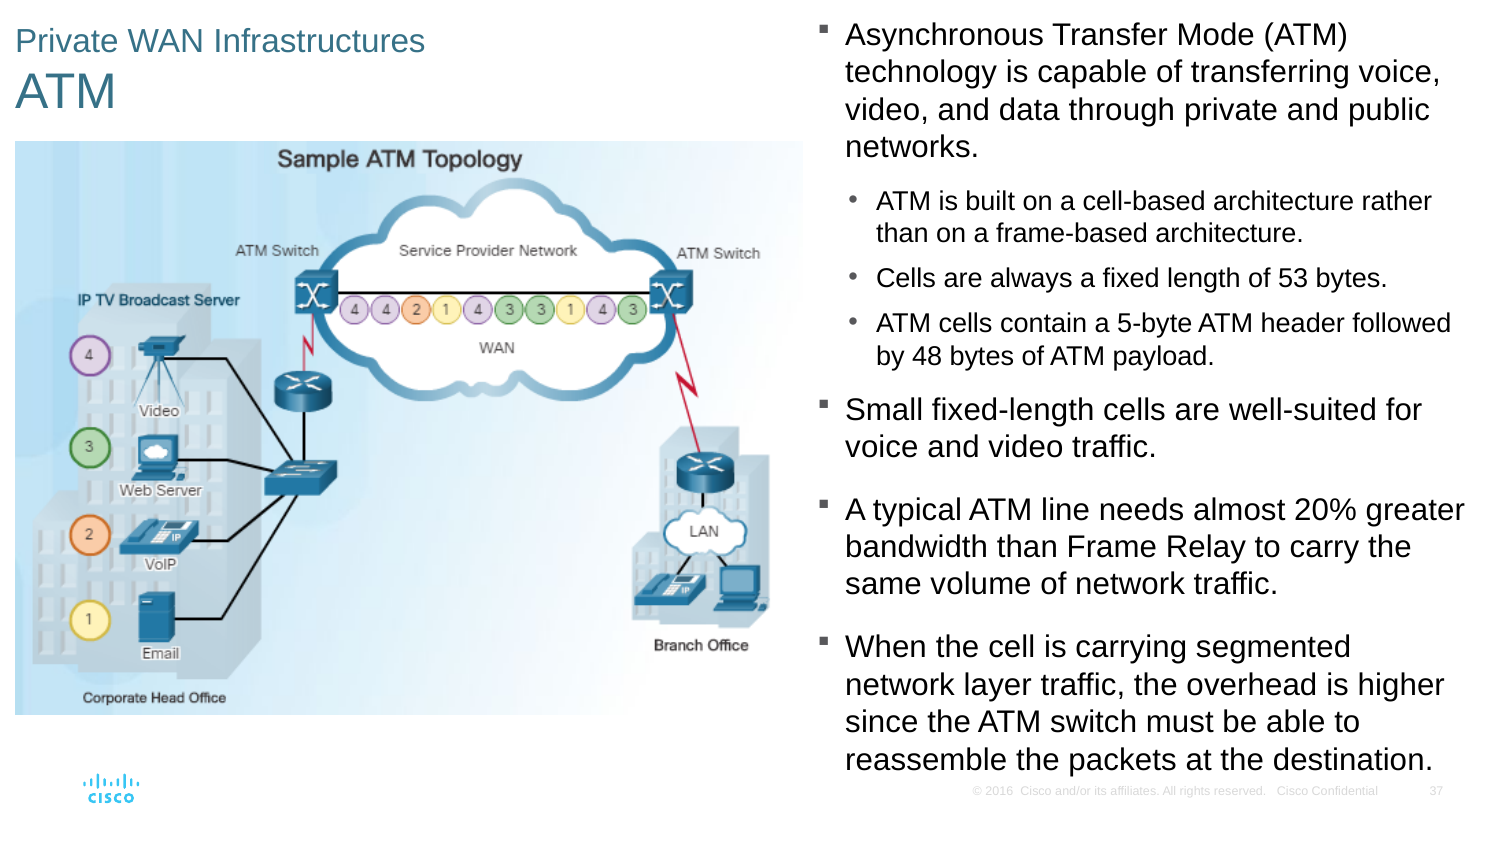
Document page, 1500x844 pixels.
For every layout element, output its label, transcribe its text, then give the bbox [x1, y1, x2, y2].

title Private WAN Infrastructures ATM [0, 6, 802, 131]
list Asynchronous Transfer Mode (ATM) technology is capable of transferring voice, video, and data through private and public networks. ATM is built on a cell-based architecture rather than on a frame-based architecture. Cells are always a fixed length of 53 bytes. ATM cells contain a 5-byte ATM header followed by 48 bytes of ATM payload. Small fixed-length cells are well-suited for voice and video traffic. A typical ATM line needs almost 20% greater bandwidth than Frame Relay to carry the same volume of network traffic. When the cell is carrying segmented network layer traffic, the overhead is higher since the ATM switch must be able to reassemble the packets at the destination. [802, 6, 1500, 817]
picture [15, 140, 804, 716]
